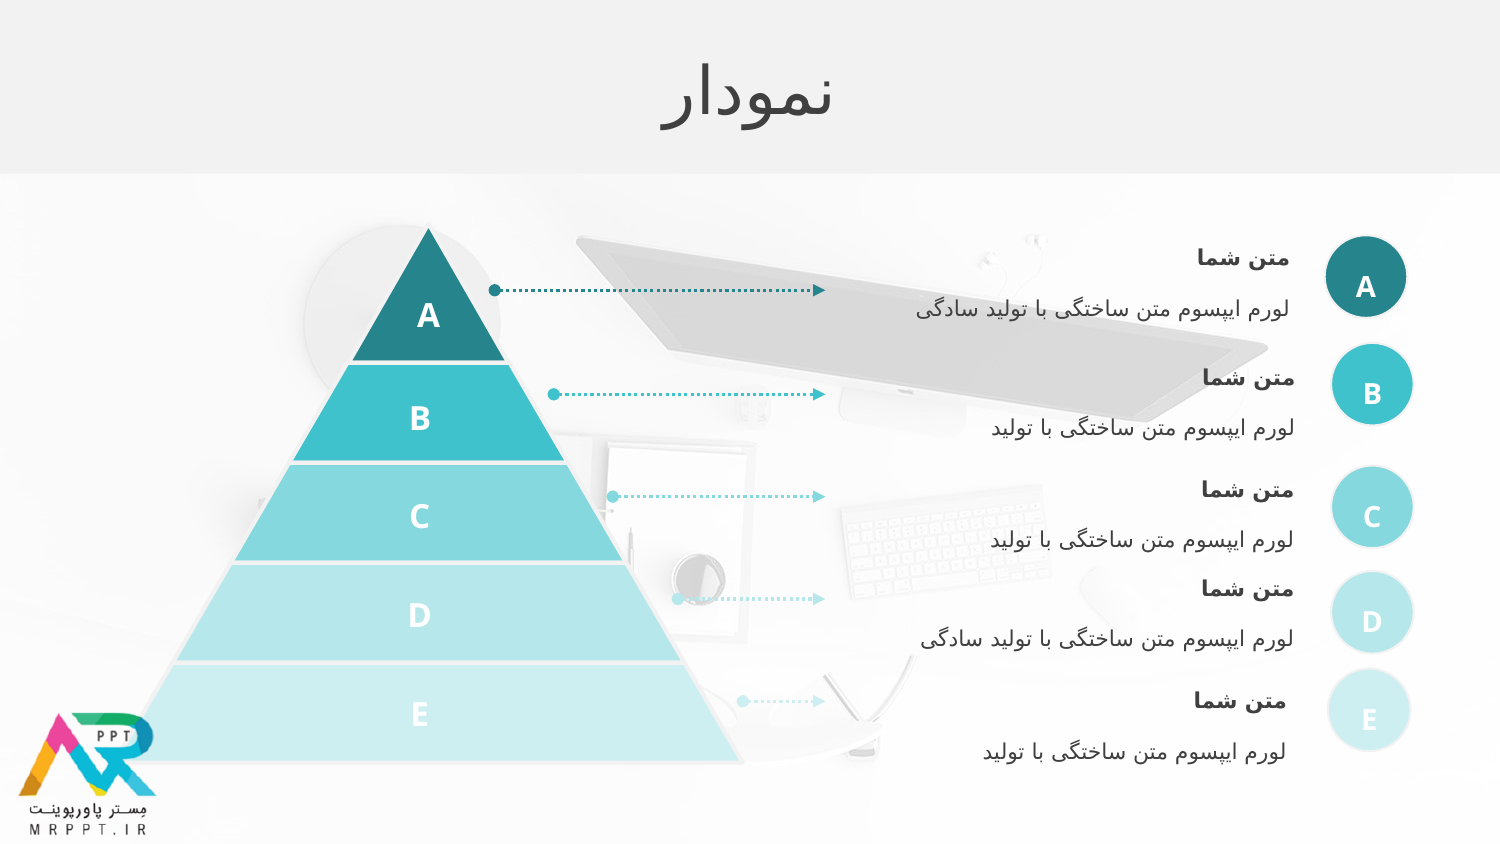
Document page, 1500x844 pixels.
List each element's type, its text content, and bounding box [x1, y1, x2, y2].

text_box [114, 223, 743, 763]
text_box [844, 555, 1310, 658]
text_box C [1328, 463, 1416, 551]
picture [0, 174, 1500, 844]
text_box E [1325, 666, 1413, 754]
list نمودار [0, 20, 1500, 115]
text_box A [1322, 233, 1410, 320]
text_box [845, 344, 1311, 447]
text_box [840, 224, 1306, 327]
text_box B [1328, 340, 1416, 428]
text_box D [1328, 568, 1416, 656]
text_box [837, 667, 1303, 770]
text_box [844, 455, 1310, 555]
